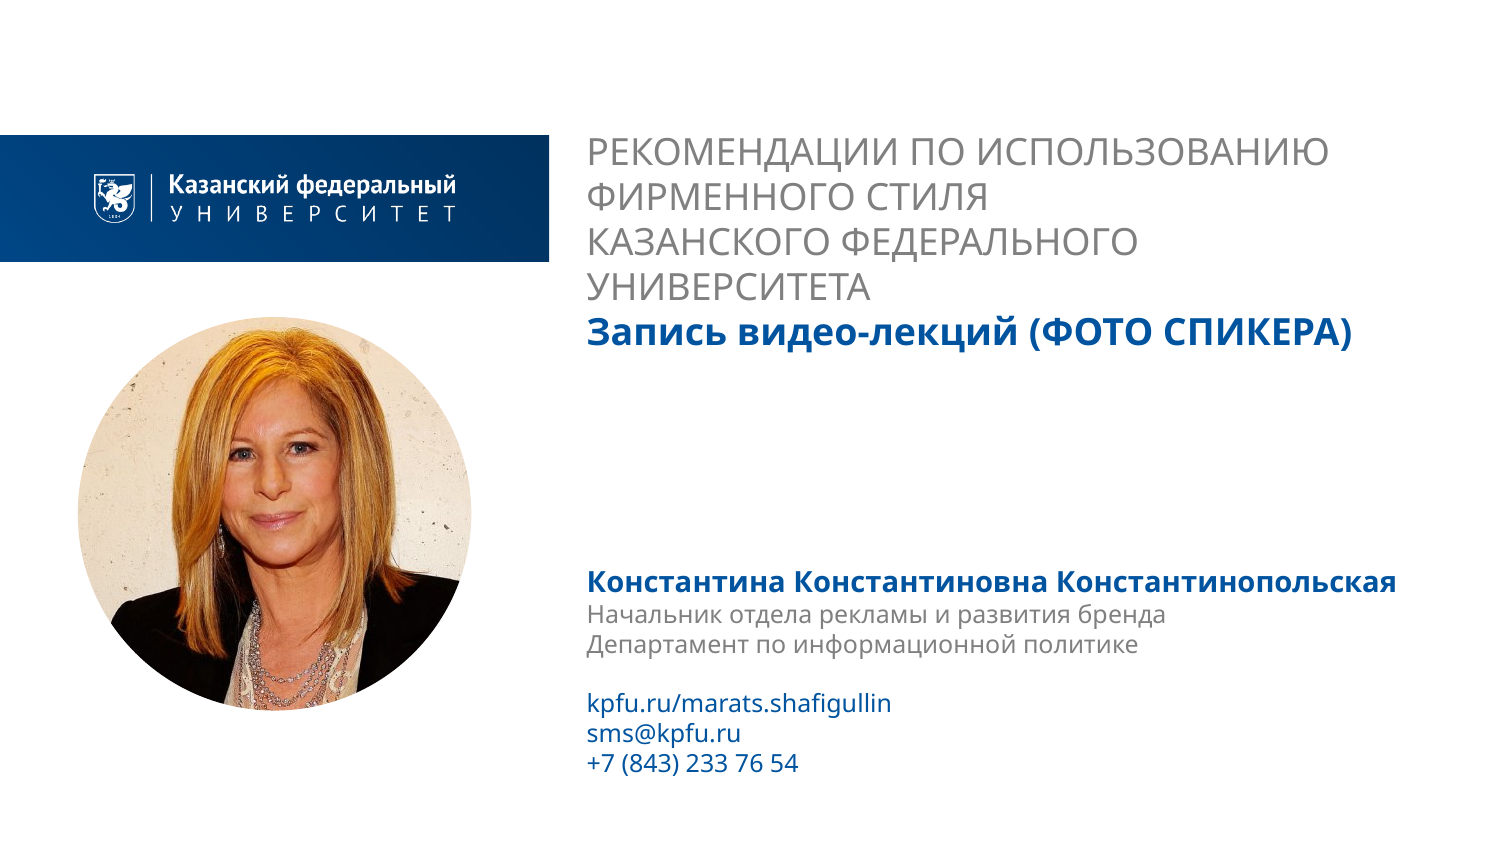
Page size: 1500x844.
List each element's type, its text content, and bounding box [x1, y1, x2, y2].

text_box [0, 133, 551, 264]
picture [93, 173, 456, 223]
text_box РЕКОМЕНДАЦИИ ПО ИСПОЛЬЗОВАНИЮ ФИРМЕННОГО СТИЛЯ КАЗАНСКОГО ФЕДЕРАЛЬНОГО УНИВЕРСИТЕТА Запись видео-лекций (ФОТО СПИКЕРА) [571, 120, 1435, 360]
picture [77, 316, 472, 711]
text_box Константина Константиновна Константинопольская Начальник отдела рекламы и развития бренда Департамент по информационной политике kpfu.ru/marats.shafigullin sms@kpfu.ru +7 (843) 233 76 54 [571, 555, 1500, 786]
